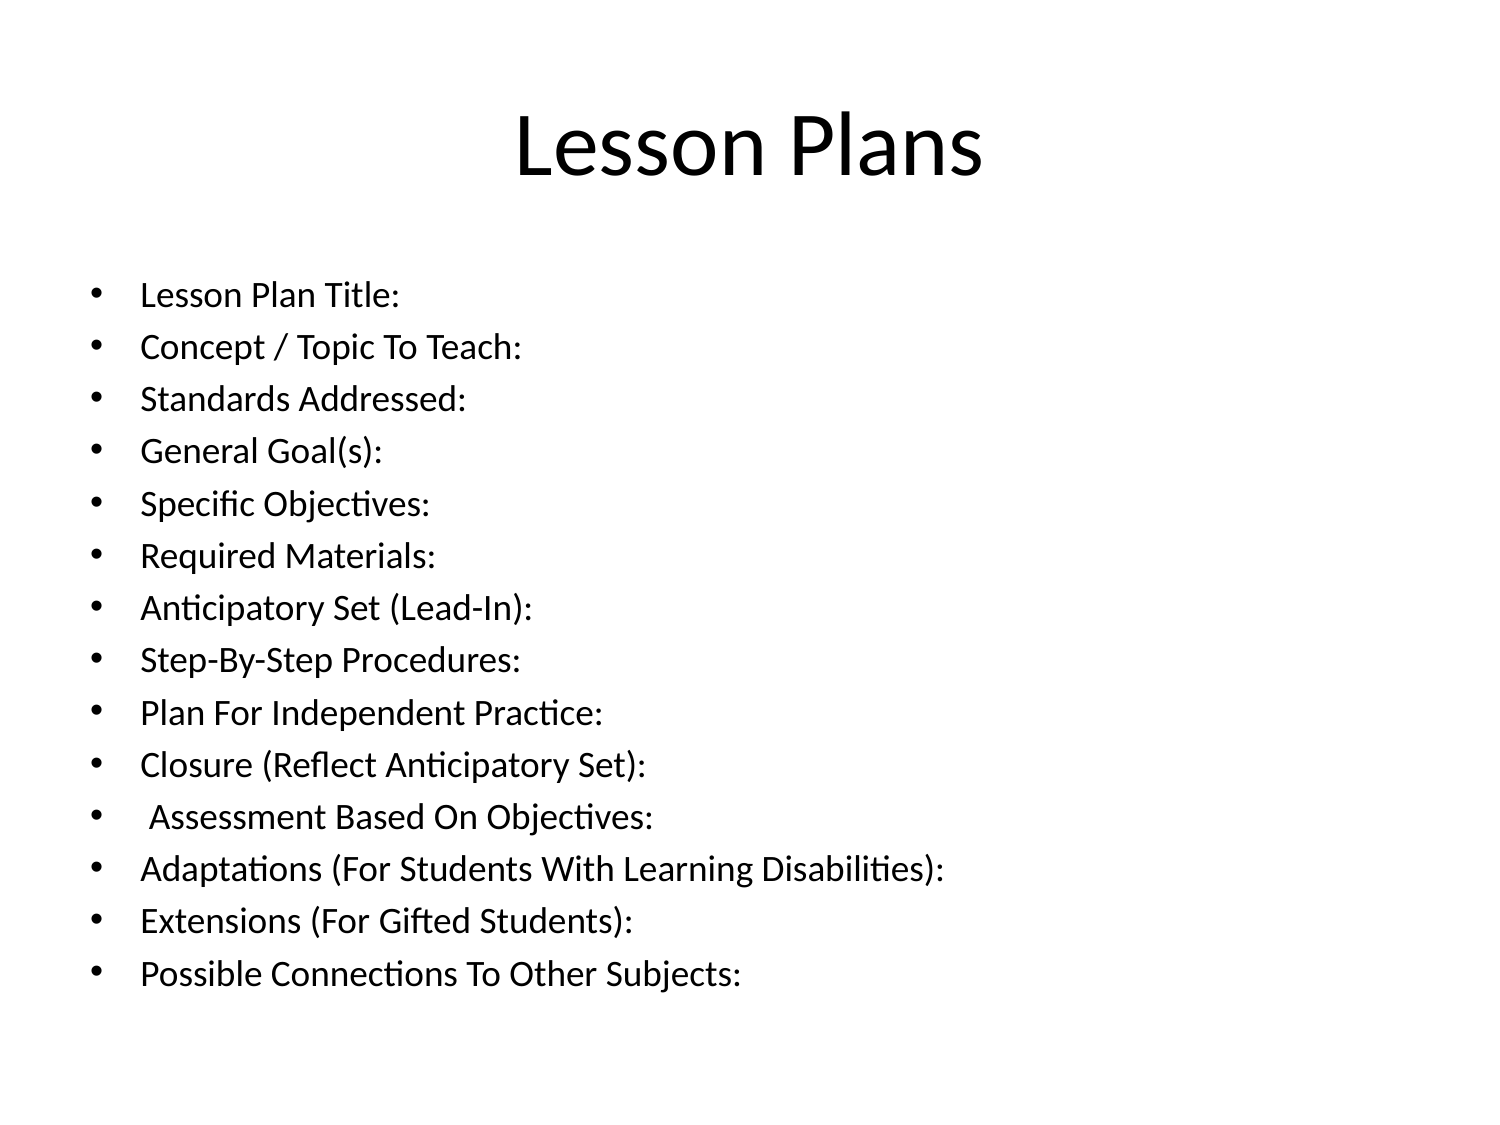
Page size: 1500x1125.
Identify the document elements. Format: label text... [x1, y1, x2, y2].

title Lesson Plans [75, 45, 1425, 233]
list Lesson Plan Title: Concept / Topic To Teach: Standards Addressed: General Goal(s): Specific Objectives: Required Materials: Anticipatory Set (Lead-In): Step-By-Step Procedures: Plan For Independent Practice: Closure (Reflect Anticipatory Set): Assessment Based On Objectives: Adaptations (For Students With Learning Disabilities): Extensions (For Gifted Students): Possible Connections To Other Subjects: [75, 262, 1425, 1005]
